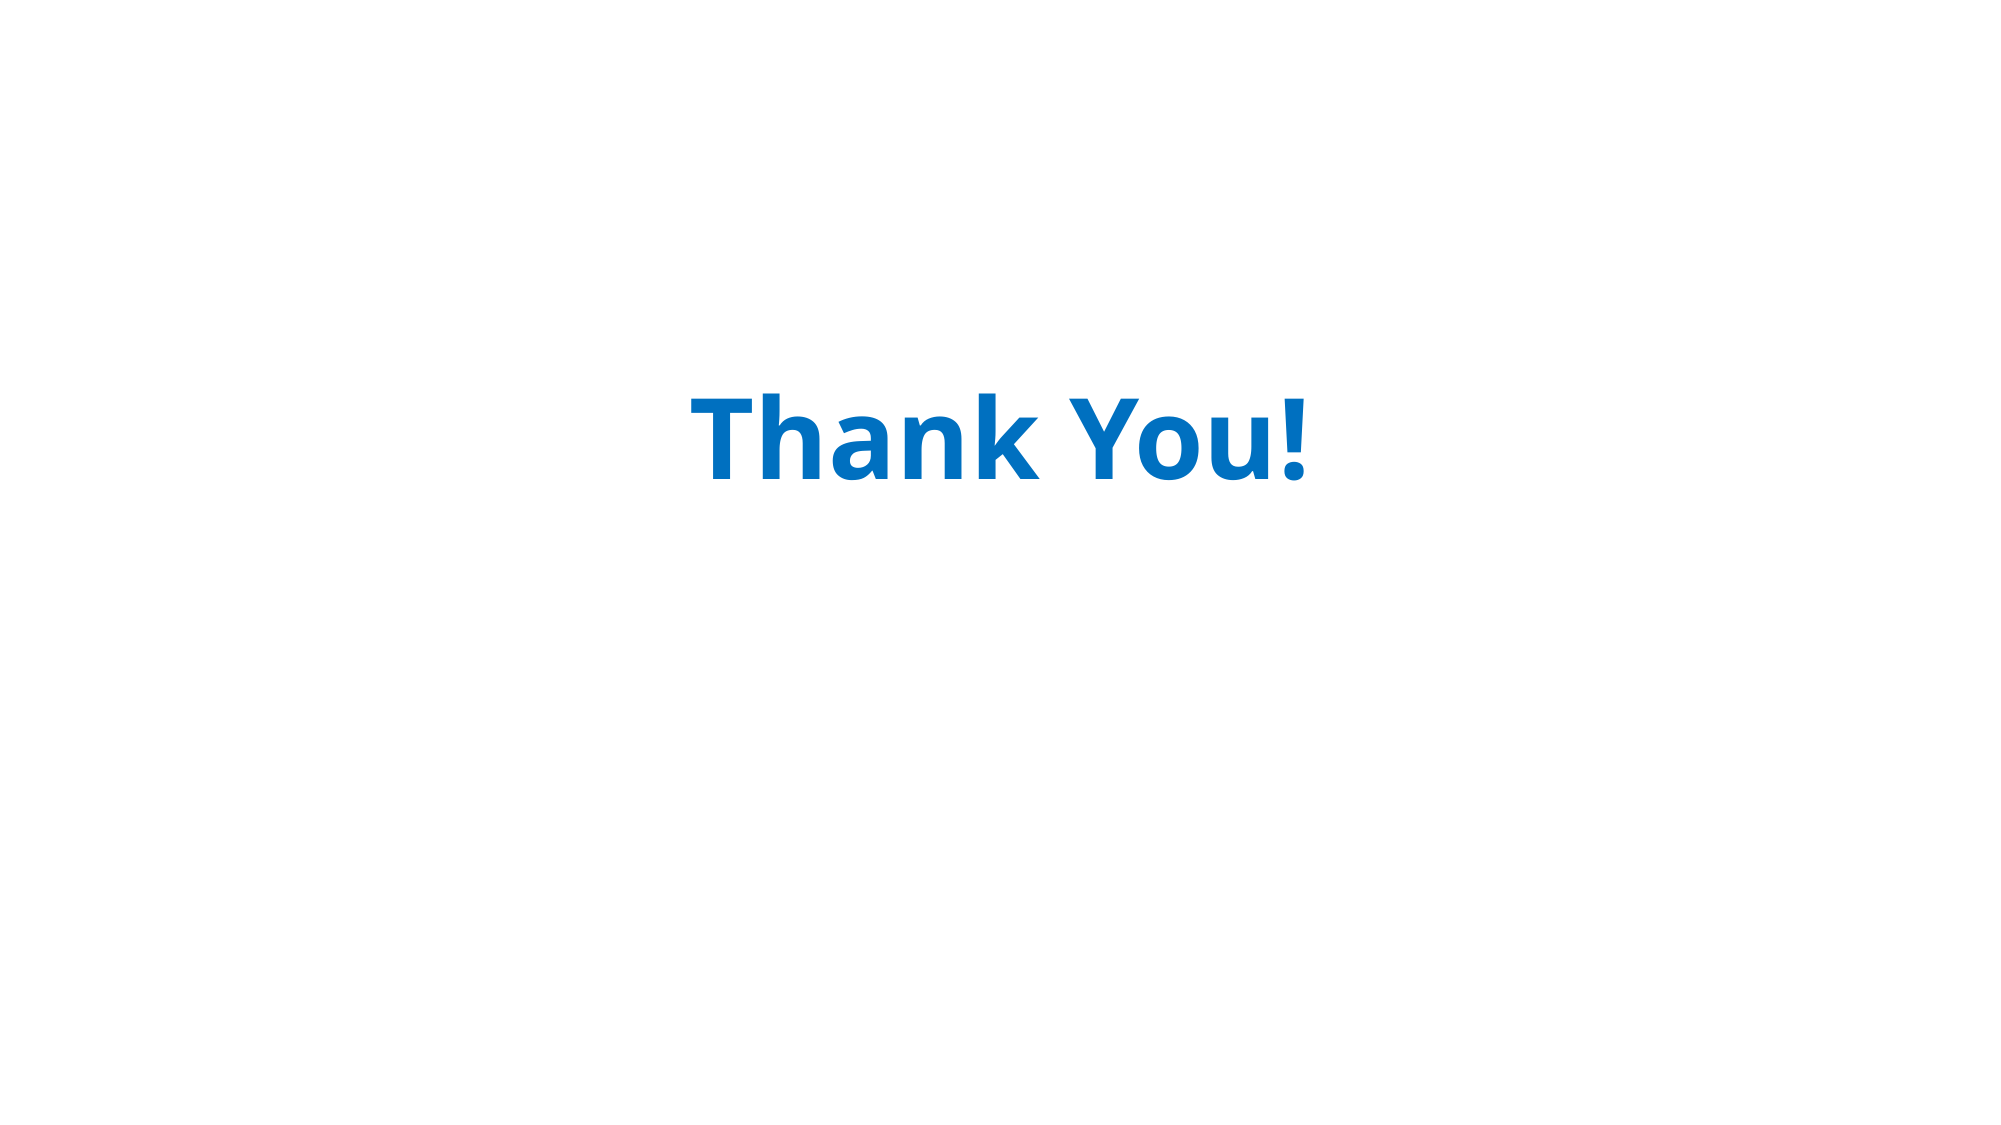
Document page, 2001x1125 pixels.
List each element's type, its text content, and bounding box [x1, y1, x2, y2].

title Thank You! [137, 59, 1863, 826]
